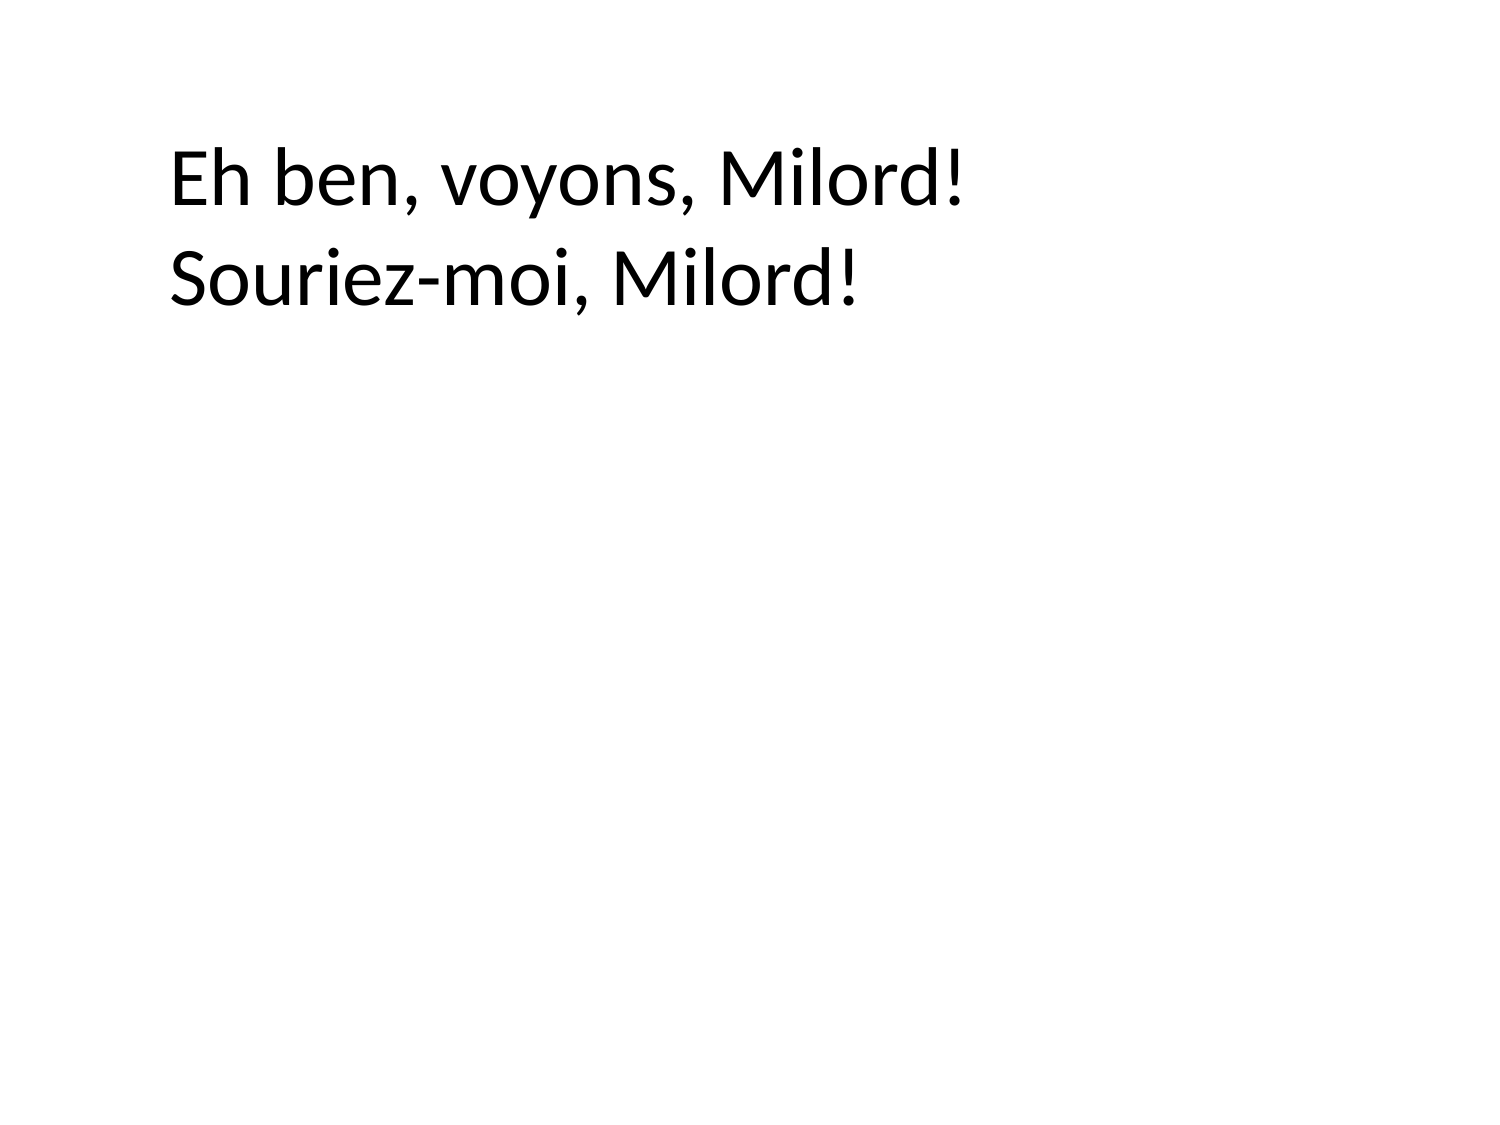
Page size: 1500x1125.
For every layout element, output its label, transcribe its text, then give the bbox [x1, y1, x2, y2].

text_box Eh ben, voyons, Milord! Souriez-moi, Milord! [154, 114, 985, 530]
